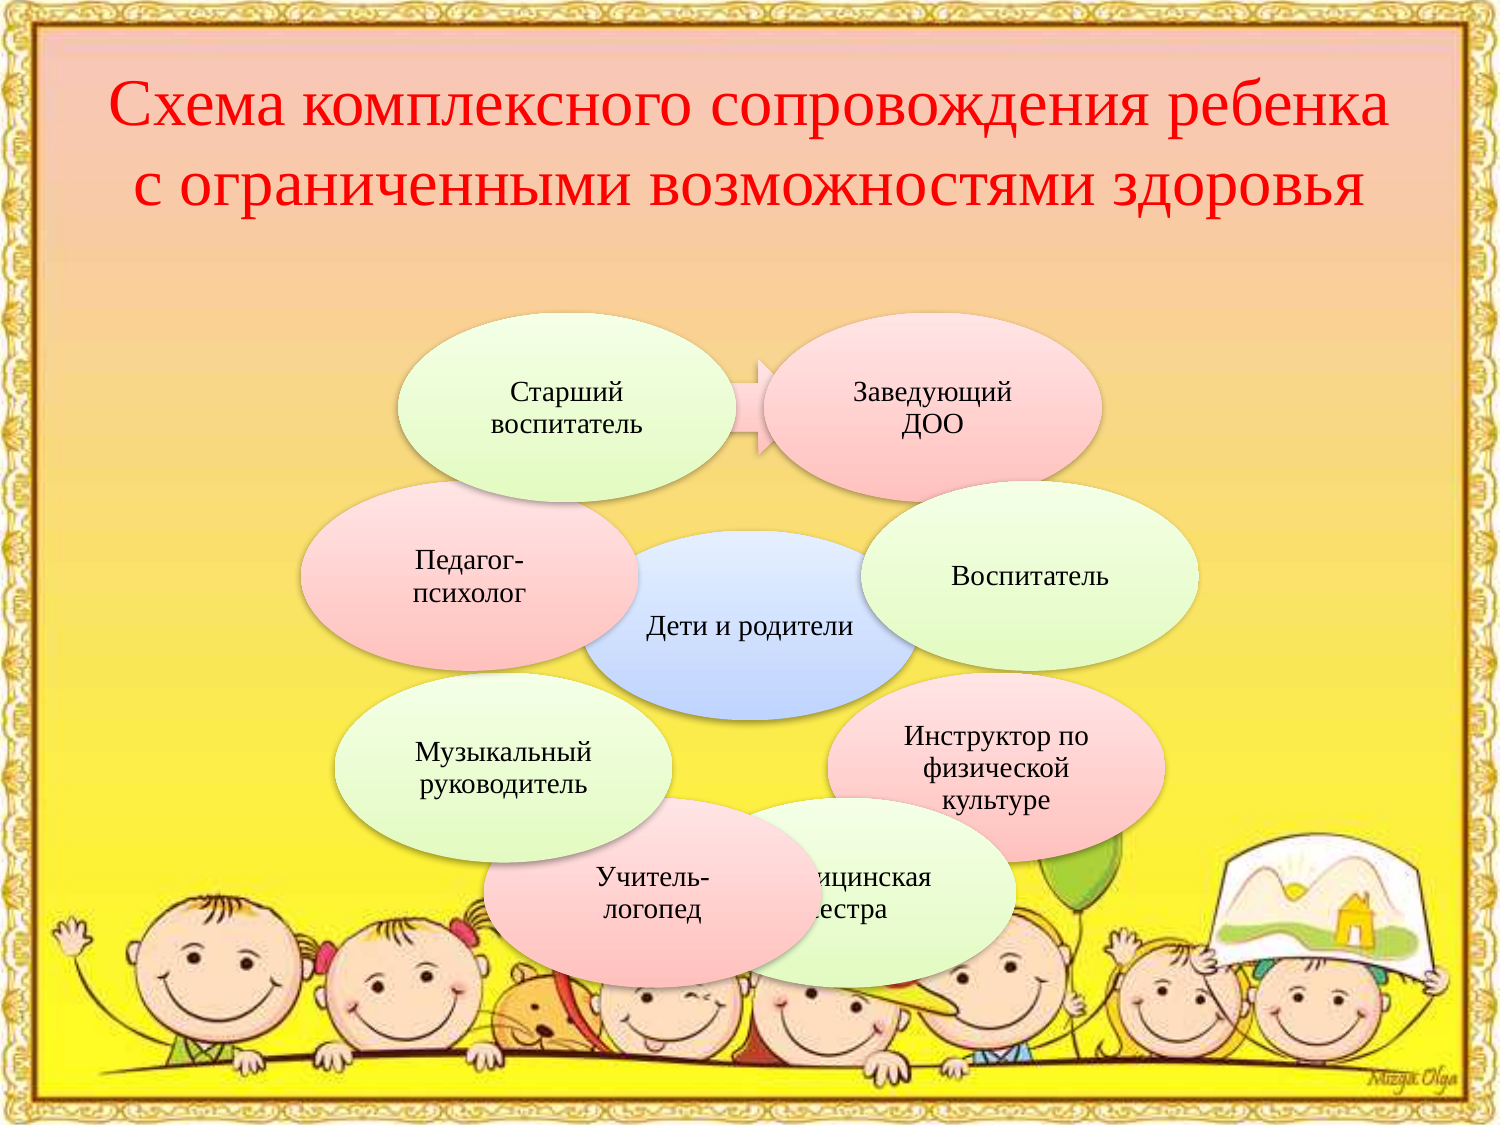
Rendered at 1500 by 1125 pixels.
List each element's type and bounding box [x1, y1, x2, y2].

list [74, 245, 1426, 1006]
picture [0, 0, 1500, 1125]
